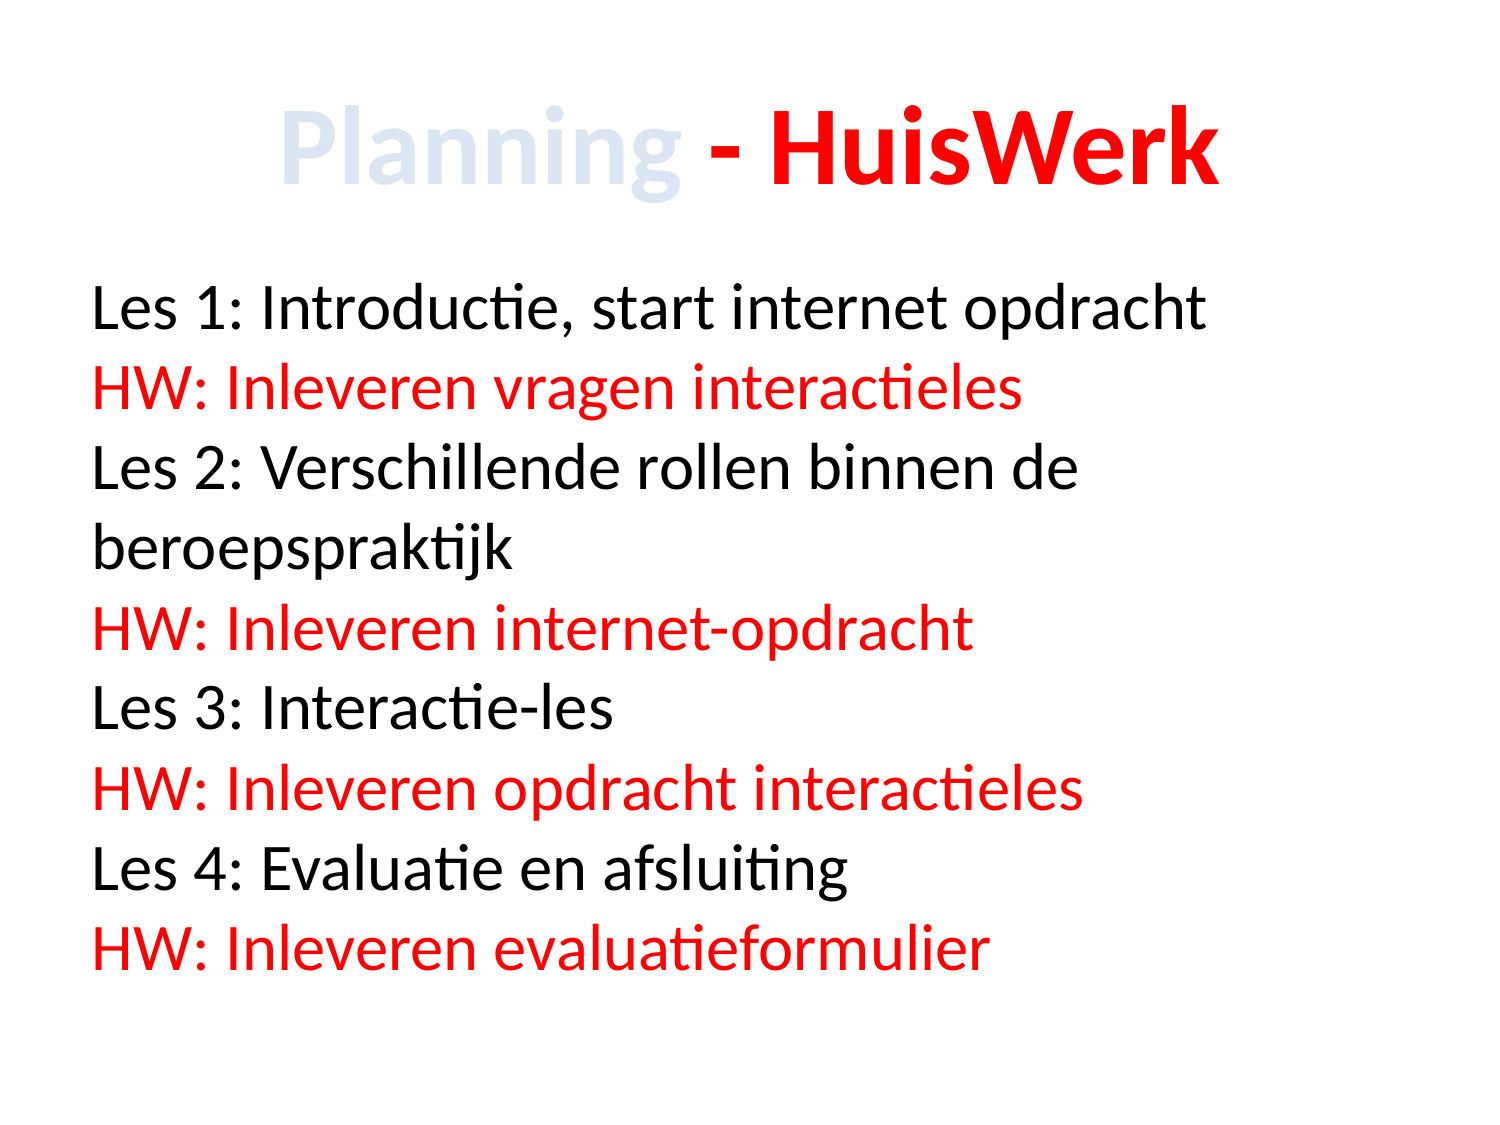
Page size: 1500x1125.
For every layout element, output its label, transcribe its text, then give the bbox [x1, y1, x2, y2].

subtitle Les 1: Introductie, start internet opdracht HW: Inleveren vragen interactieles Les 2: Verschillende rollen binnen de beroepspraktijk HW: Inleveren internet-opdracht Les 3: Interactie-les HW: Inleveren opdracht interactieles Les 4: Evaluatie en afsluiting HW: Inleveren evaluatieformulier [76, 255, 1424, 1051]
title Planning - HuisWerk [112, 19, 1388, 255]
